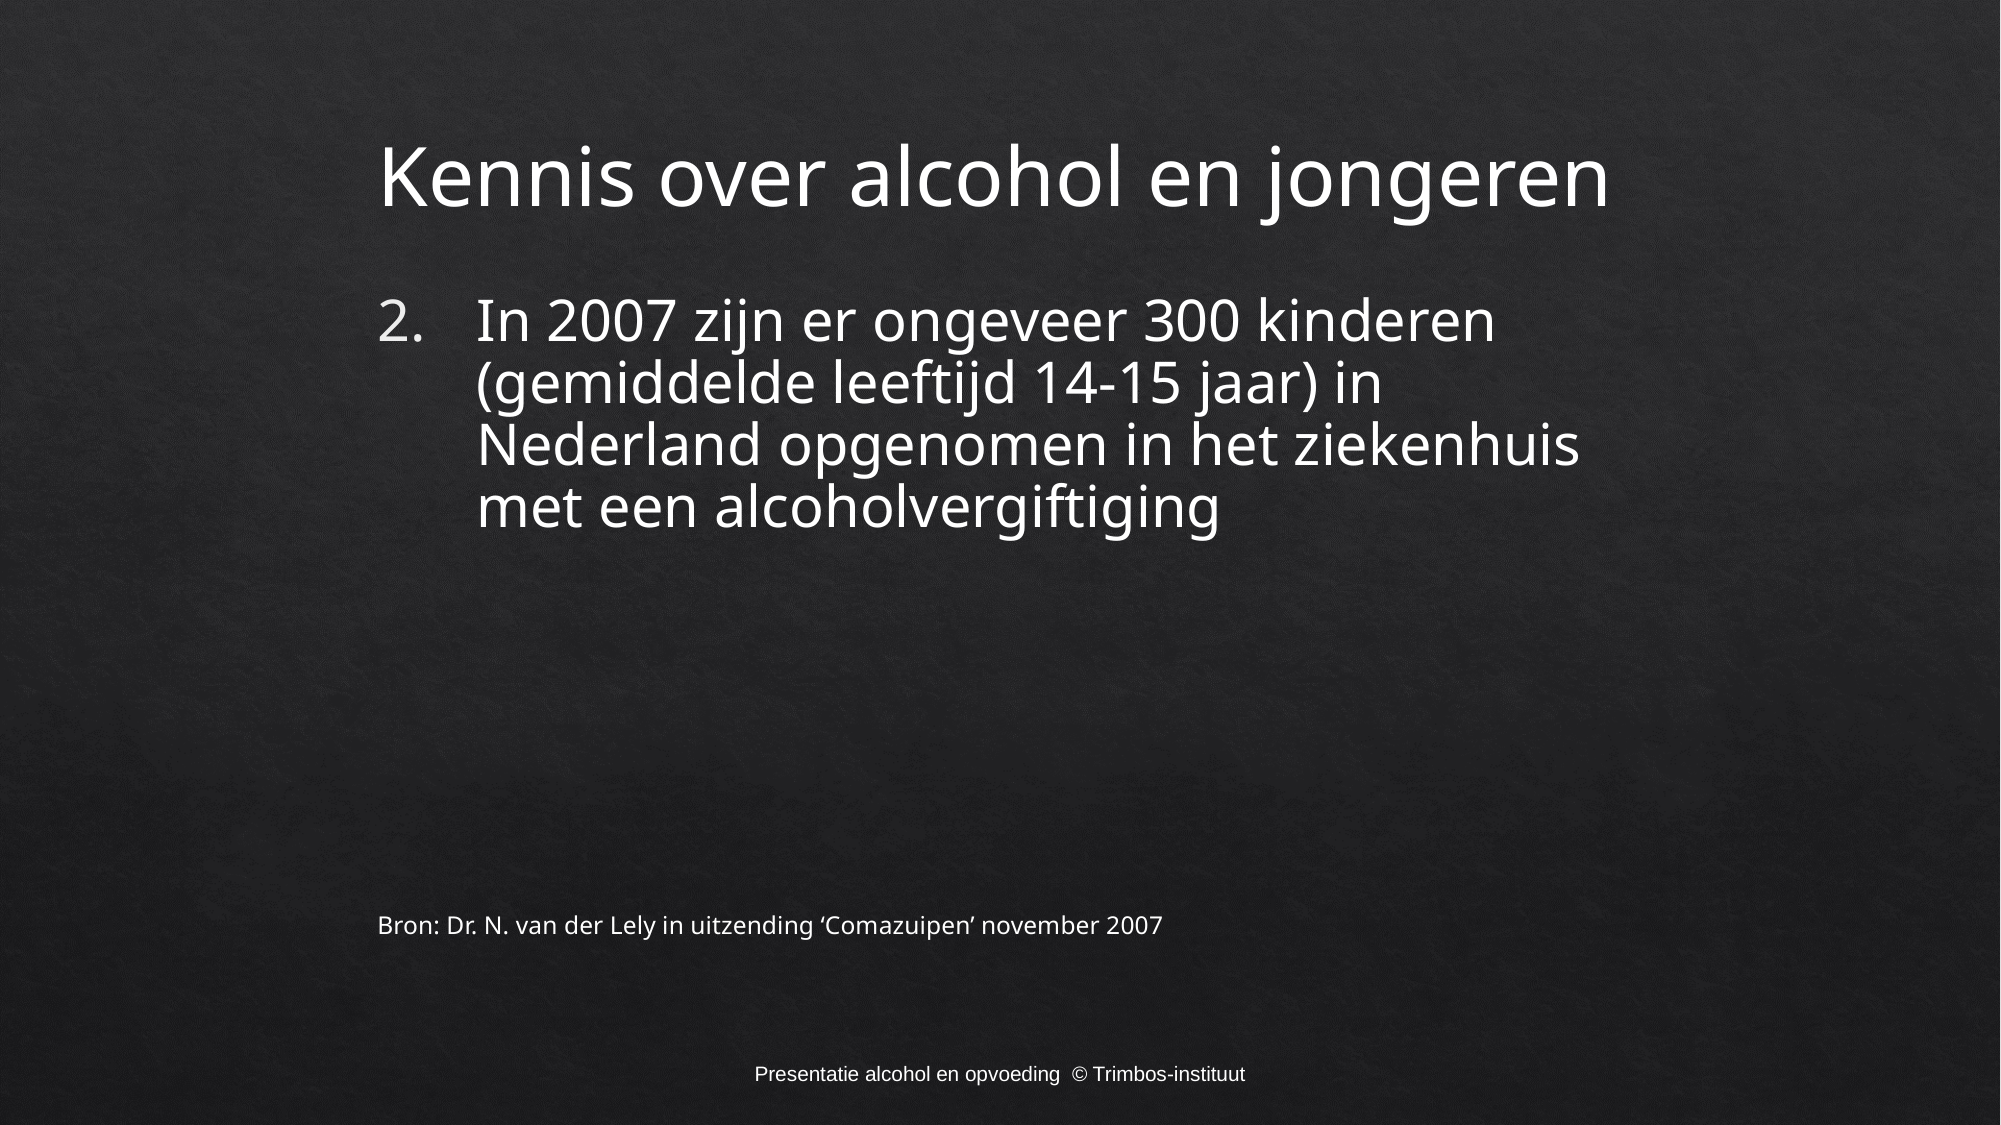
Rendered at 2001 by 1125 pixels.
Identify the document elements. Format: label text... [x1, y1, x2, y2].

picture [0, 0, 2001, 1125]
title Kennis over alcohol en jongeren [362, 99, 1637, 260]
list In 2007 zijn er ongeveer 300 kinderen (gemiddelde leeftijd 14-15 jaar) in Nederland opgenomen in het ziekenhuis met een alcoholvergiftiging Bron: Dr. N. van der Lely in uitzending ‘Comazuipen’ november 2007 [362, 284, 1637, 950]
footer Presentatie alcohol en opvoeding © Trimbos-instituut [662, 1042, 1338, 1103]
